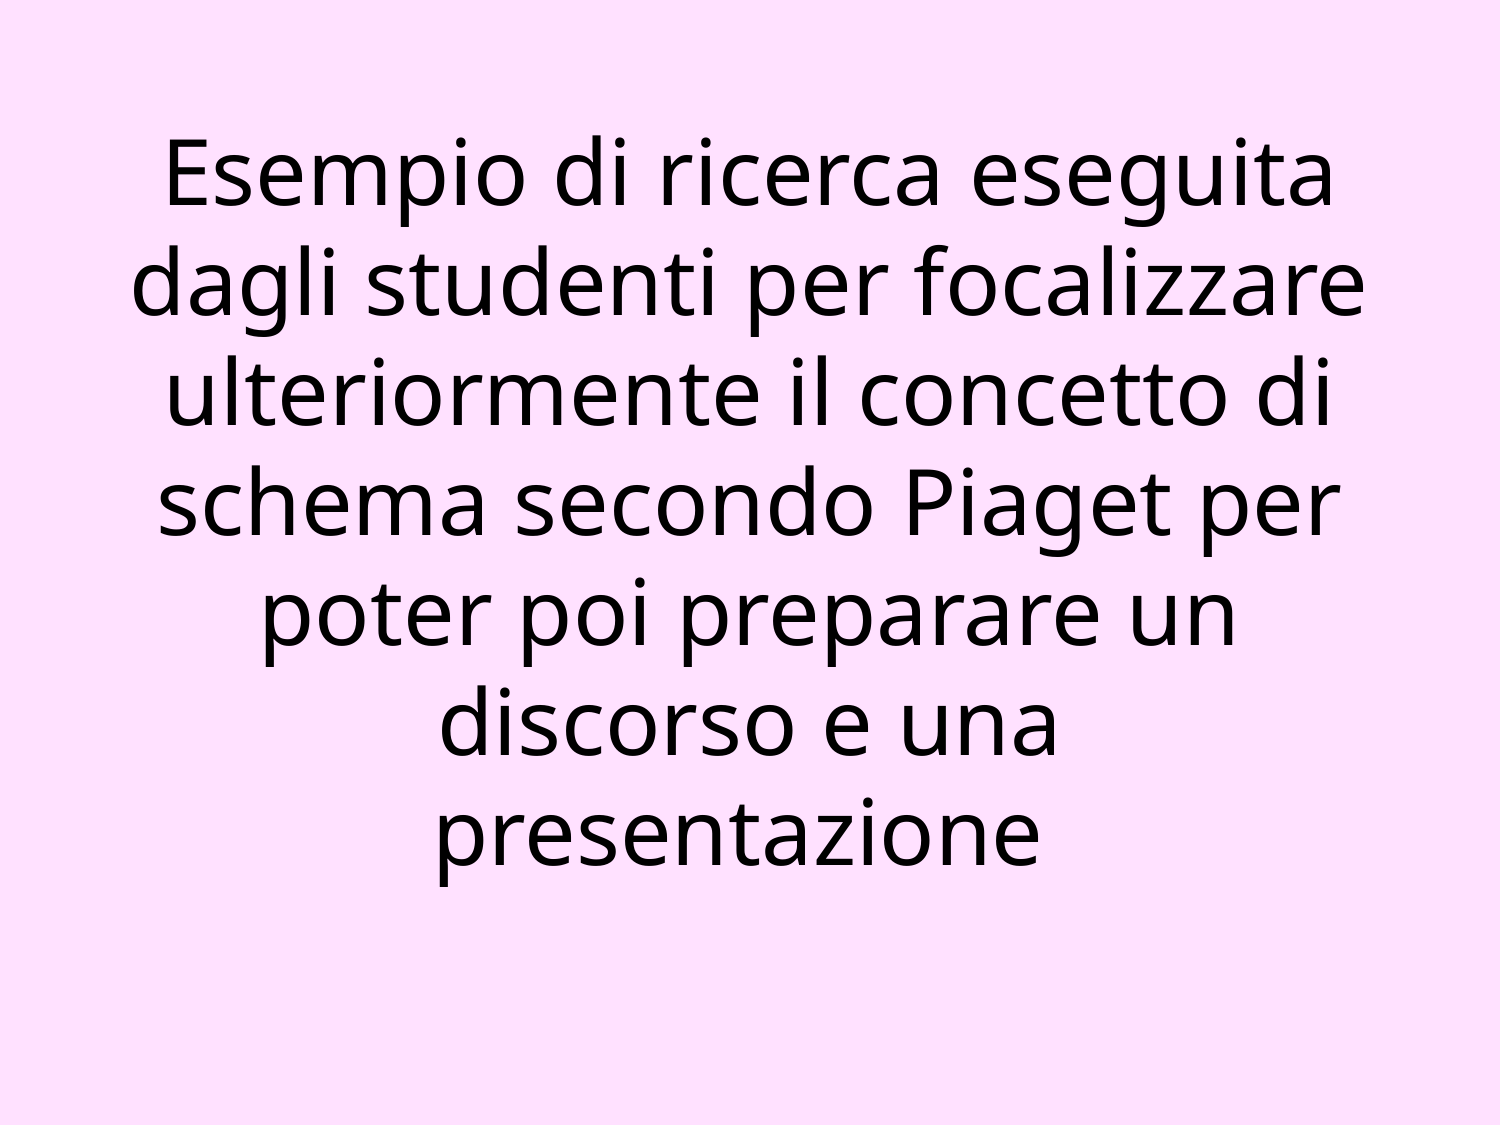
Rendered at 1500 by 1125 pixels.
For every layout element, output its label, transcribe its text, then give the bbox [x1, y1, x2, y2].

title Esempio di ricerca eseguita dagli studenti per focalizzare ulteriormente il concetto di schema secondo Piaget per poter poi preparare un discorso e una presentazione [112, 99, 1388, 1008]
